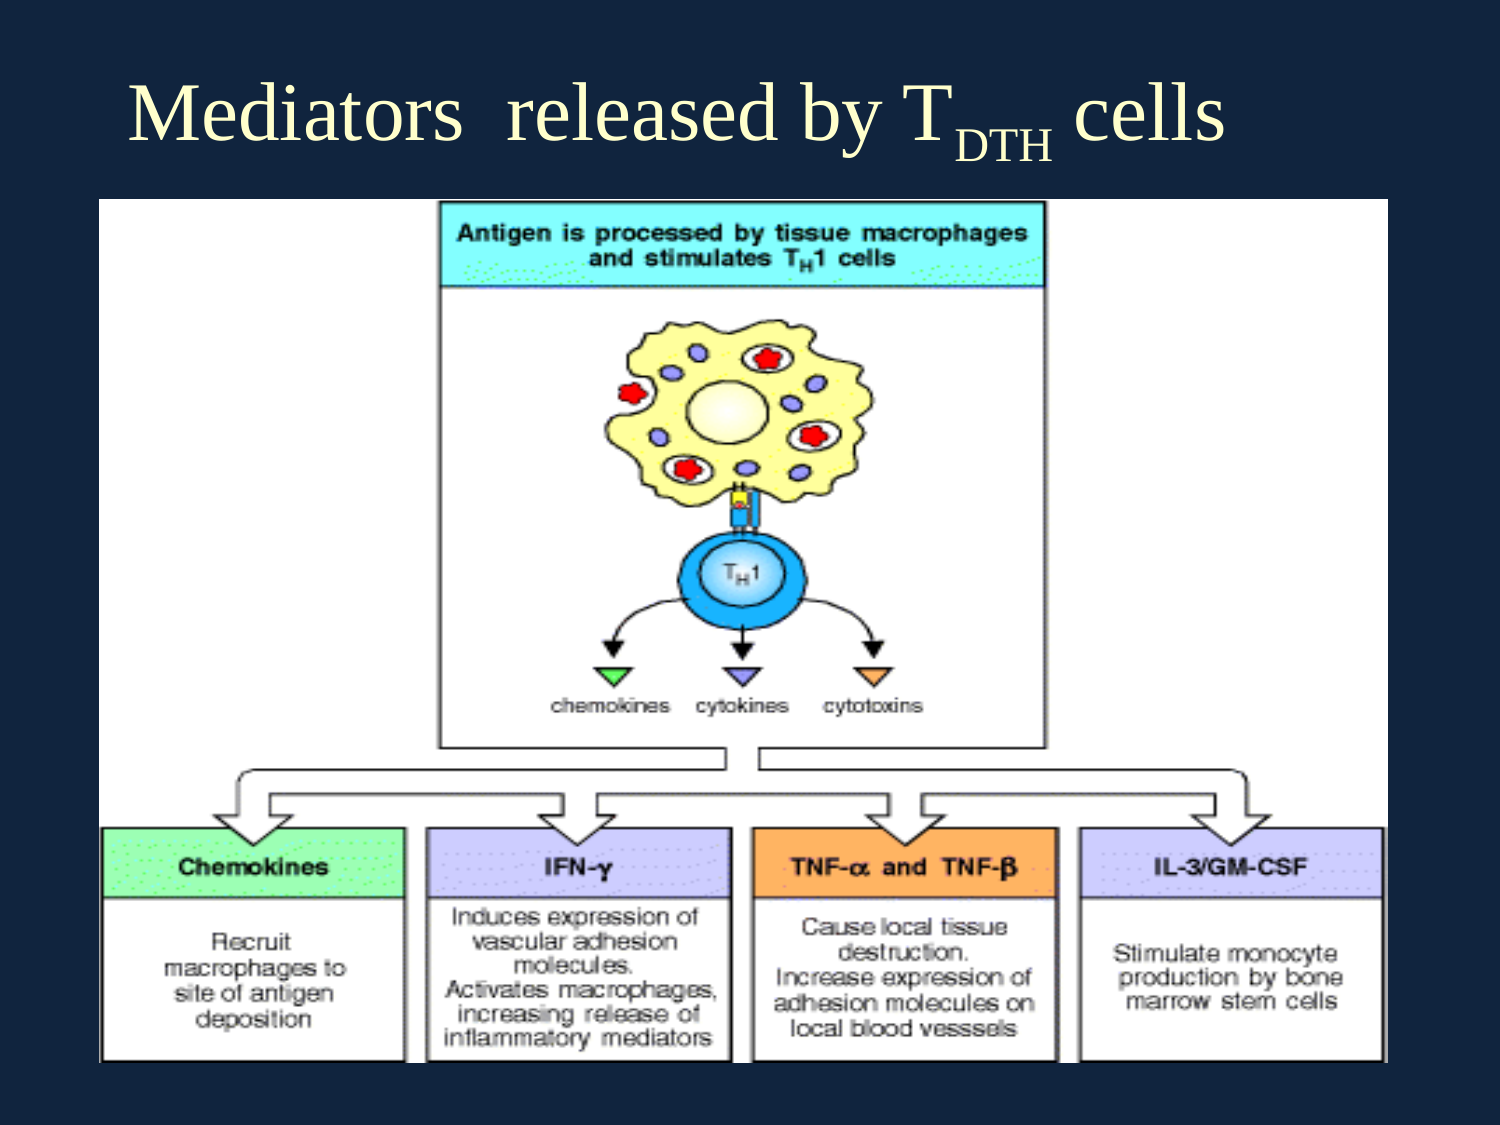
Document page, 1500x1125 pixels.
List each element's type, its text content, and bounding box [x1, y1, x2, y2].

picture [99, 199, 1388, 1063]
text_box Mediators released by TDTH cells [112, 49, 1400, 179]
